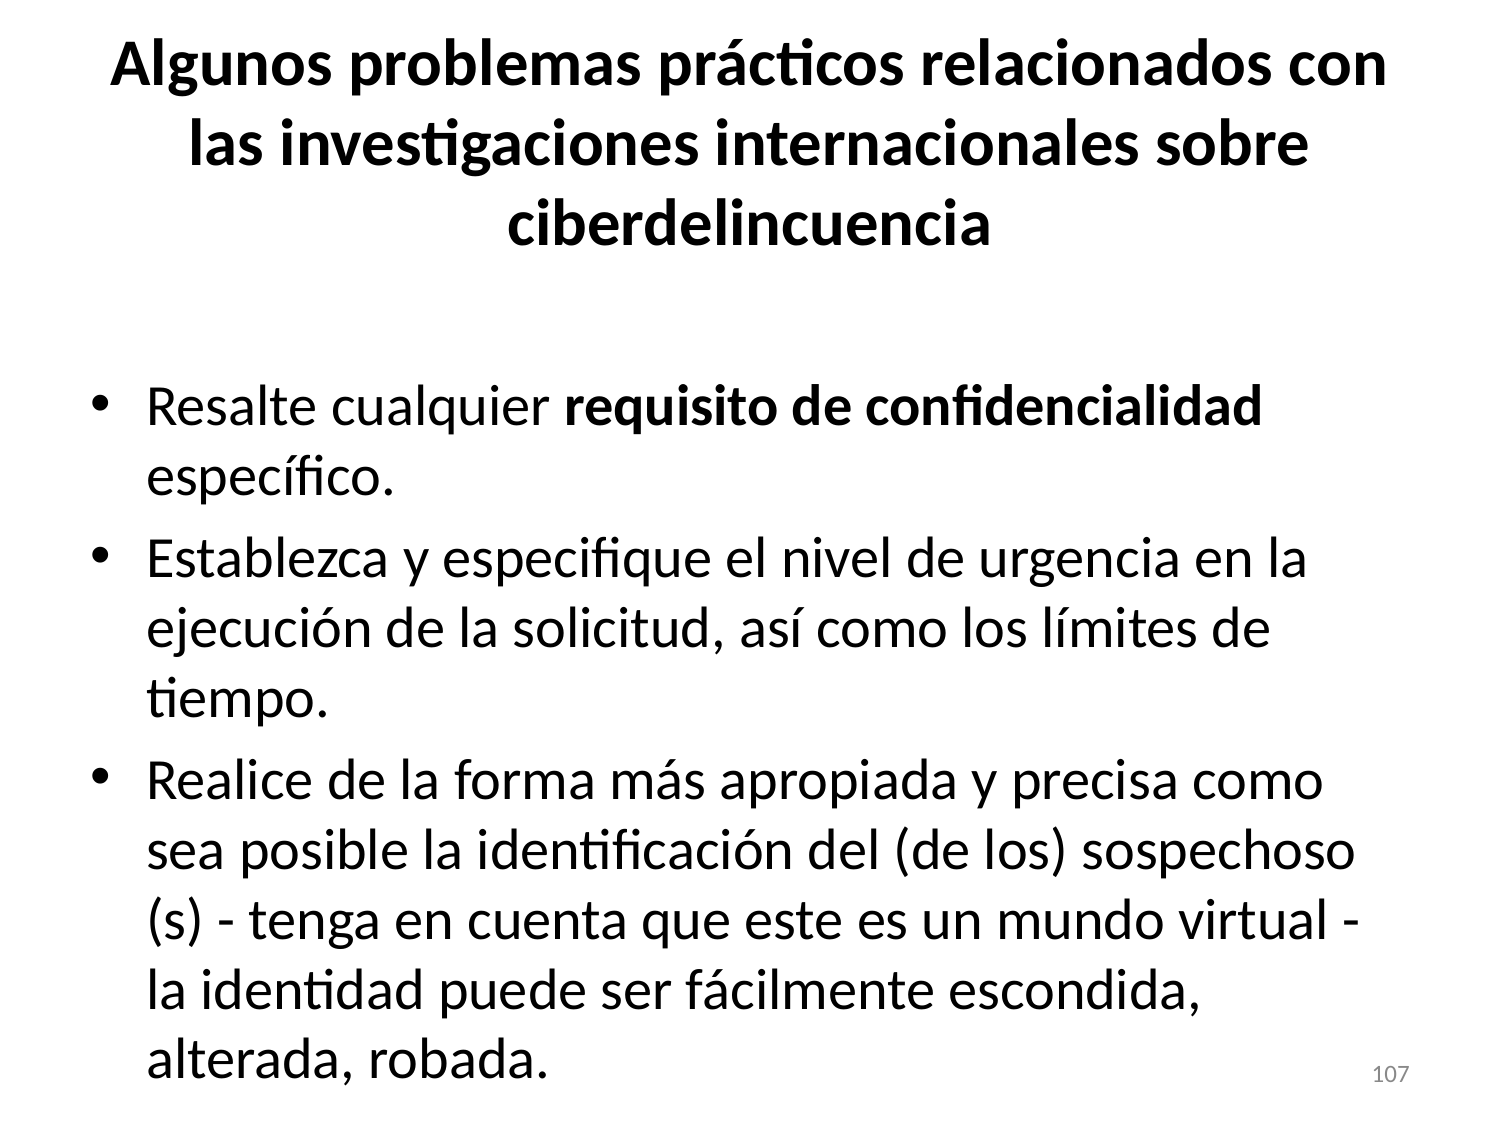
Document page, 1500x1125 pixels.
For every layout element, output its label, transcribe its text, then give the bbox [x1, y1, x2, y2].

slide_number 107 [1074, 1042, 1425, 1103]
list Resalte cualquier requisito de confidencialidad específico. Establezca y especifique el nivel de urgencia en la ejecución de la solicitud, así como los límites de tiempo. Realice de la forma más apropiada y precisa como sea posible la identificación del (de los) sospechoso (s) - tenga en cuenta que este es un mundo virtual - la identidad puede ser fácilmente escondida, alterada, robada. [75, 360, 1425, 1005]
title Algunos problemas prácticos relacionados con las investigaciones internacionales sobre ciberdelincuencia [75, 45, 1425, 233]
